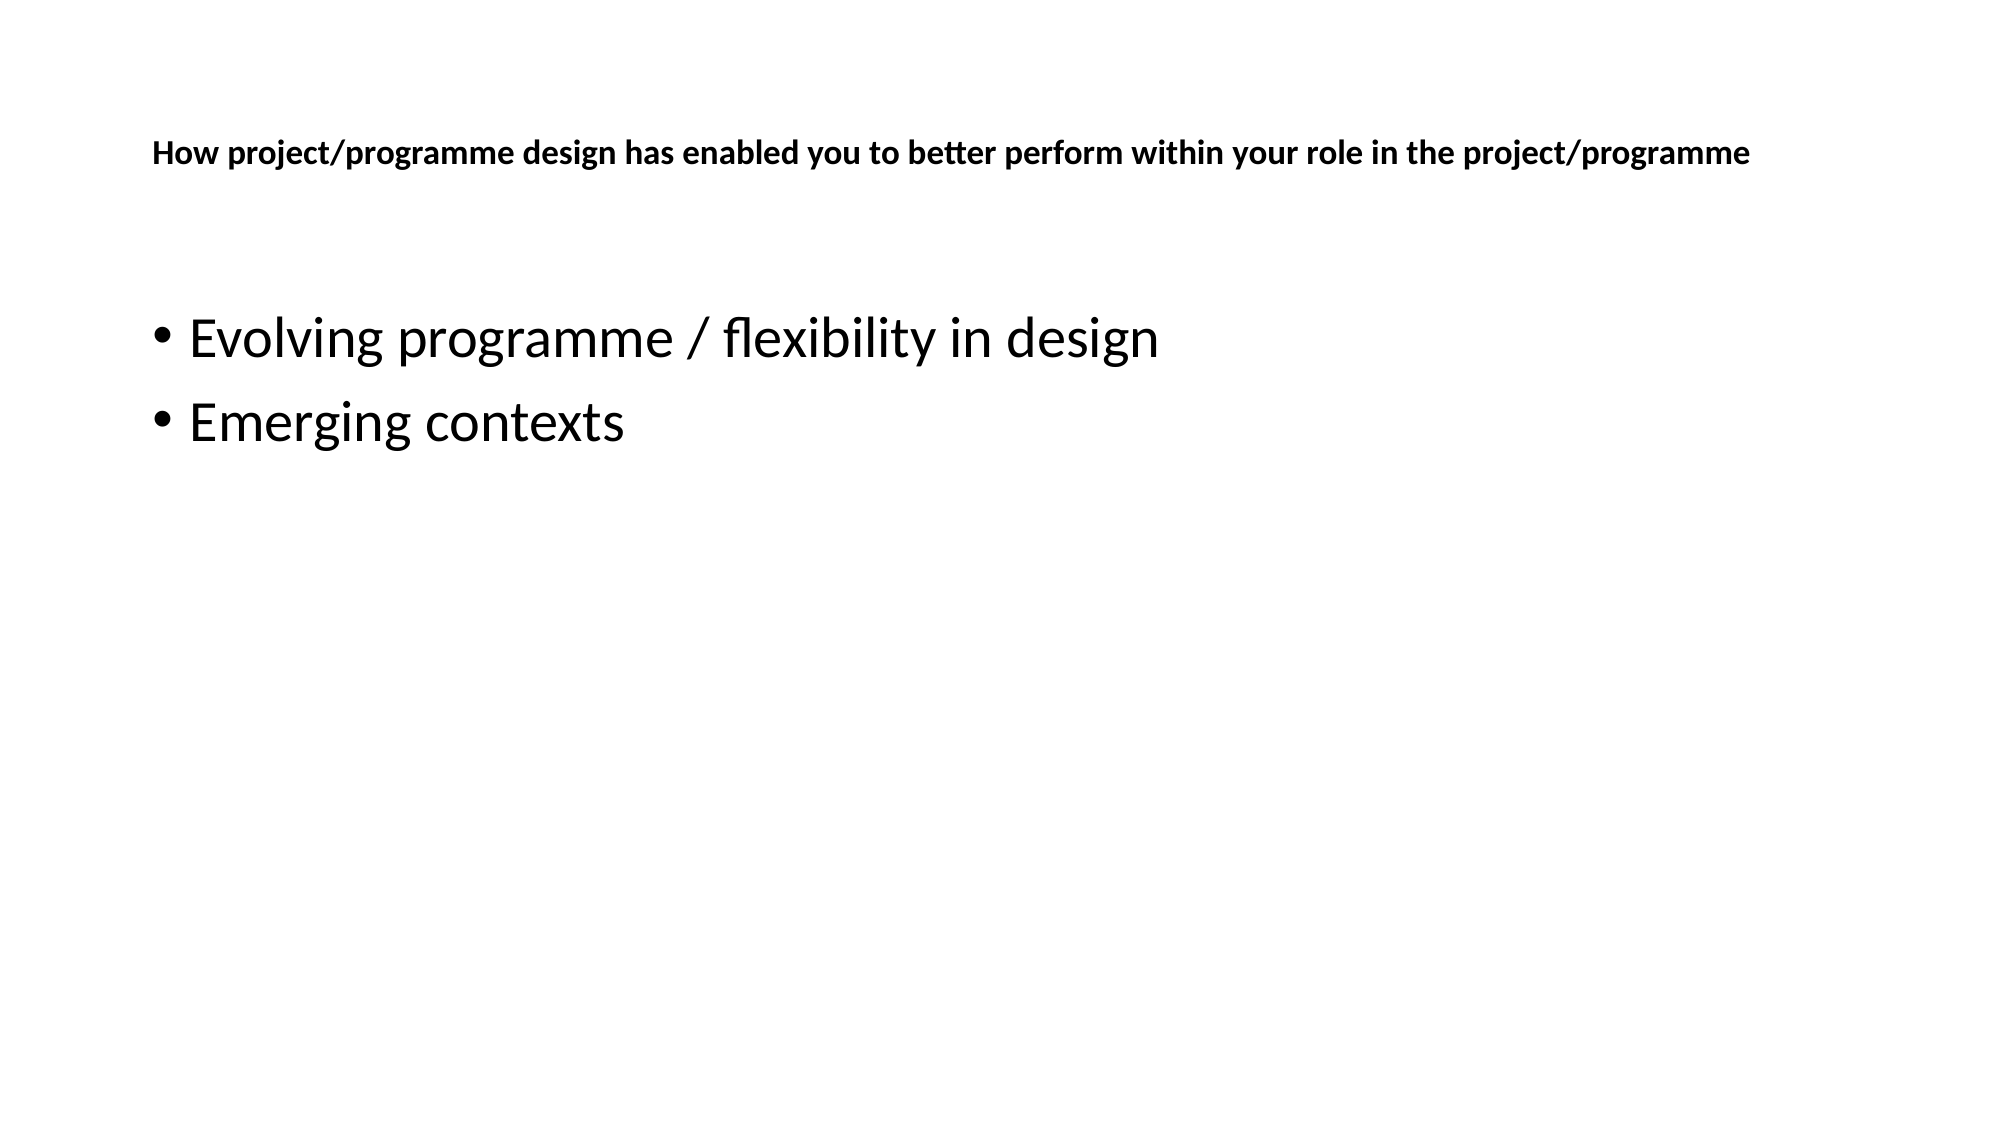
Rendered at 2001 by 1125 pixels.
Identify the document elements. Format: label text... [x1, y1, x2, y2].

title How project/programme design has enabled you to better perform within your role in the project/programme [137, 88, 1863, 223]
list Evolving programme / flexibility in design Emerging contexts [137, 299, 1863, 1014]
